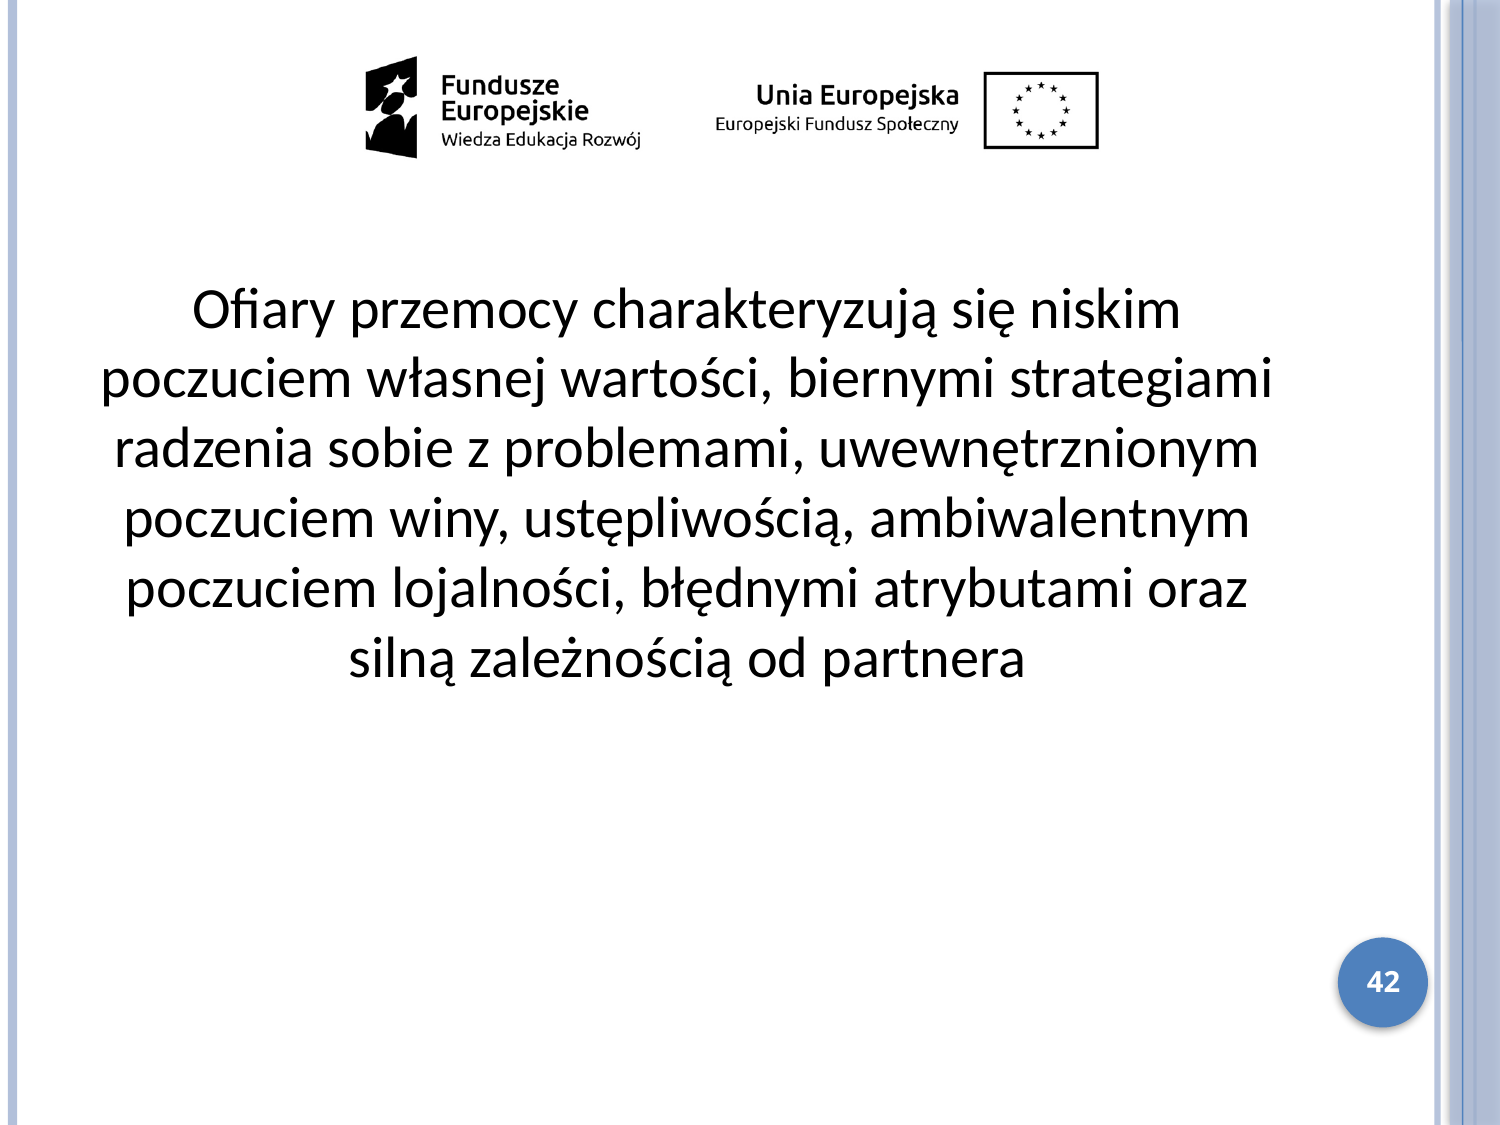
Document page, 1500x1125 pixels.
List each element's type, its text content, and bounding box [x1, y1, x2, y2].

picture [340, 30, 1124, 184]
slide_number 42 [1333, 940, 1434, 1027]
list Ofiary przemocy charakteryzują się niskim poczuciem własnej wartości, biernymi strategiami radzenia sobie z problemami, uwewnętrznionym poczuciem winy, ustępliwością, ambiwalentnym poczuciem lojalności, błędnymi atrybutami oraz silną zależnością od partnera [75, 262, 1300, 1062]
